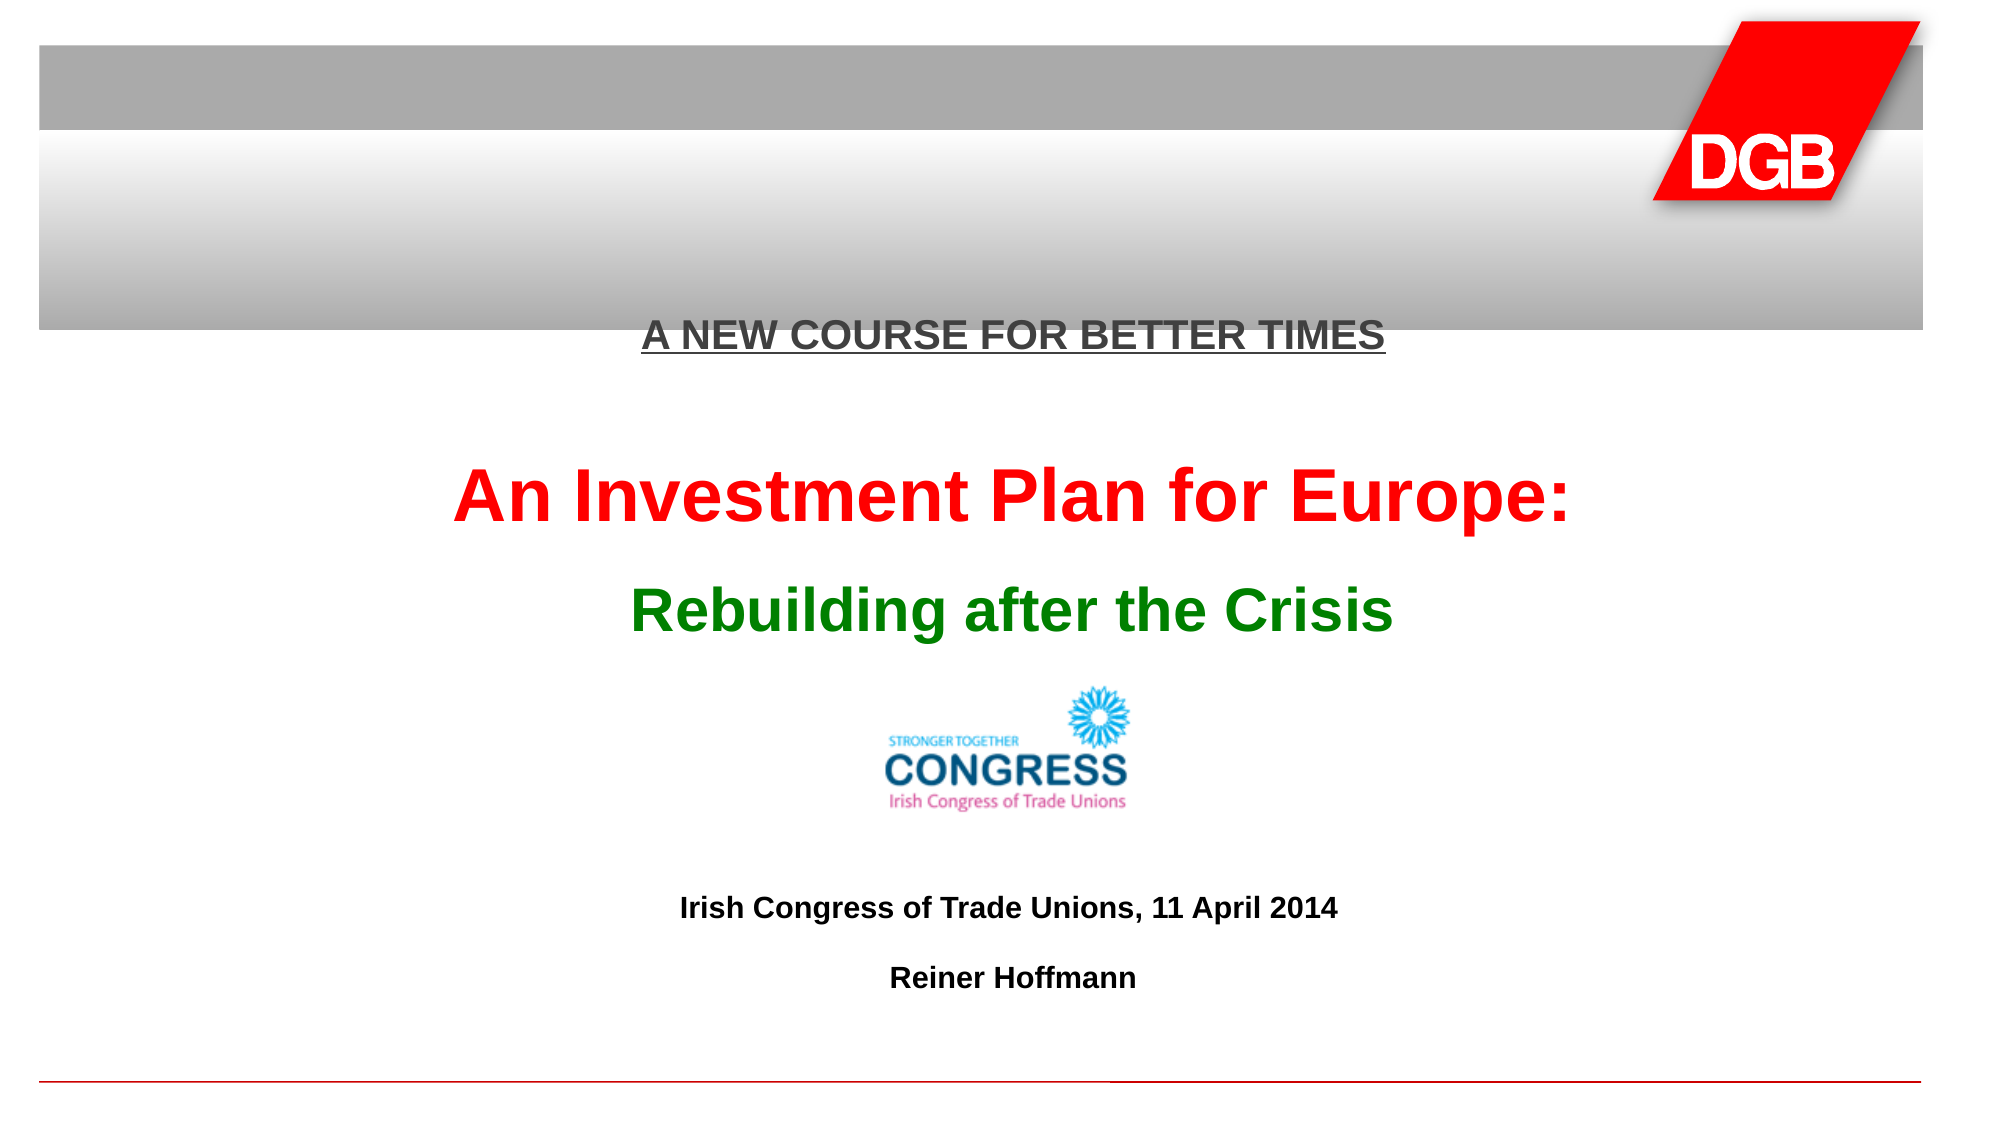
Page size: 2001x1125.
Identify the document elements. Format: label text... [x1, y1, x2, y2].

picture [78, 48, 381, 334]
picture [877, 680, 1207, 820]
subtitle A NEW COURSE FOR BETTER TIMES An Investment Plan for Europe: Rebuilding after the Crisis Irish Congress of Trade Unions, 11 April 2014 Reiner Hoffmann [361, 299, 1666, 1061]
